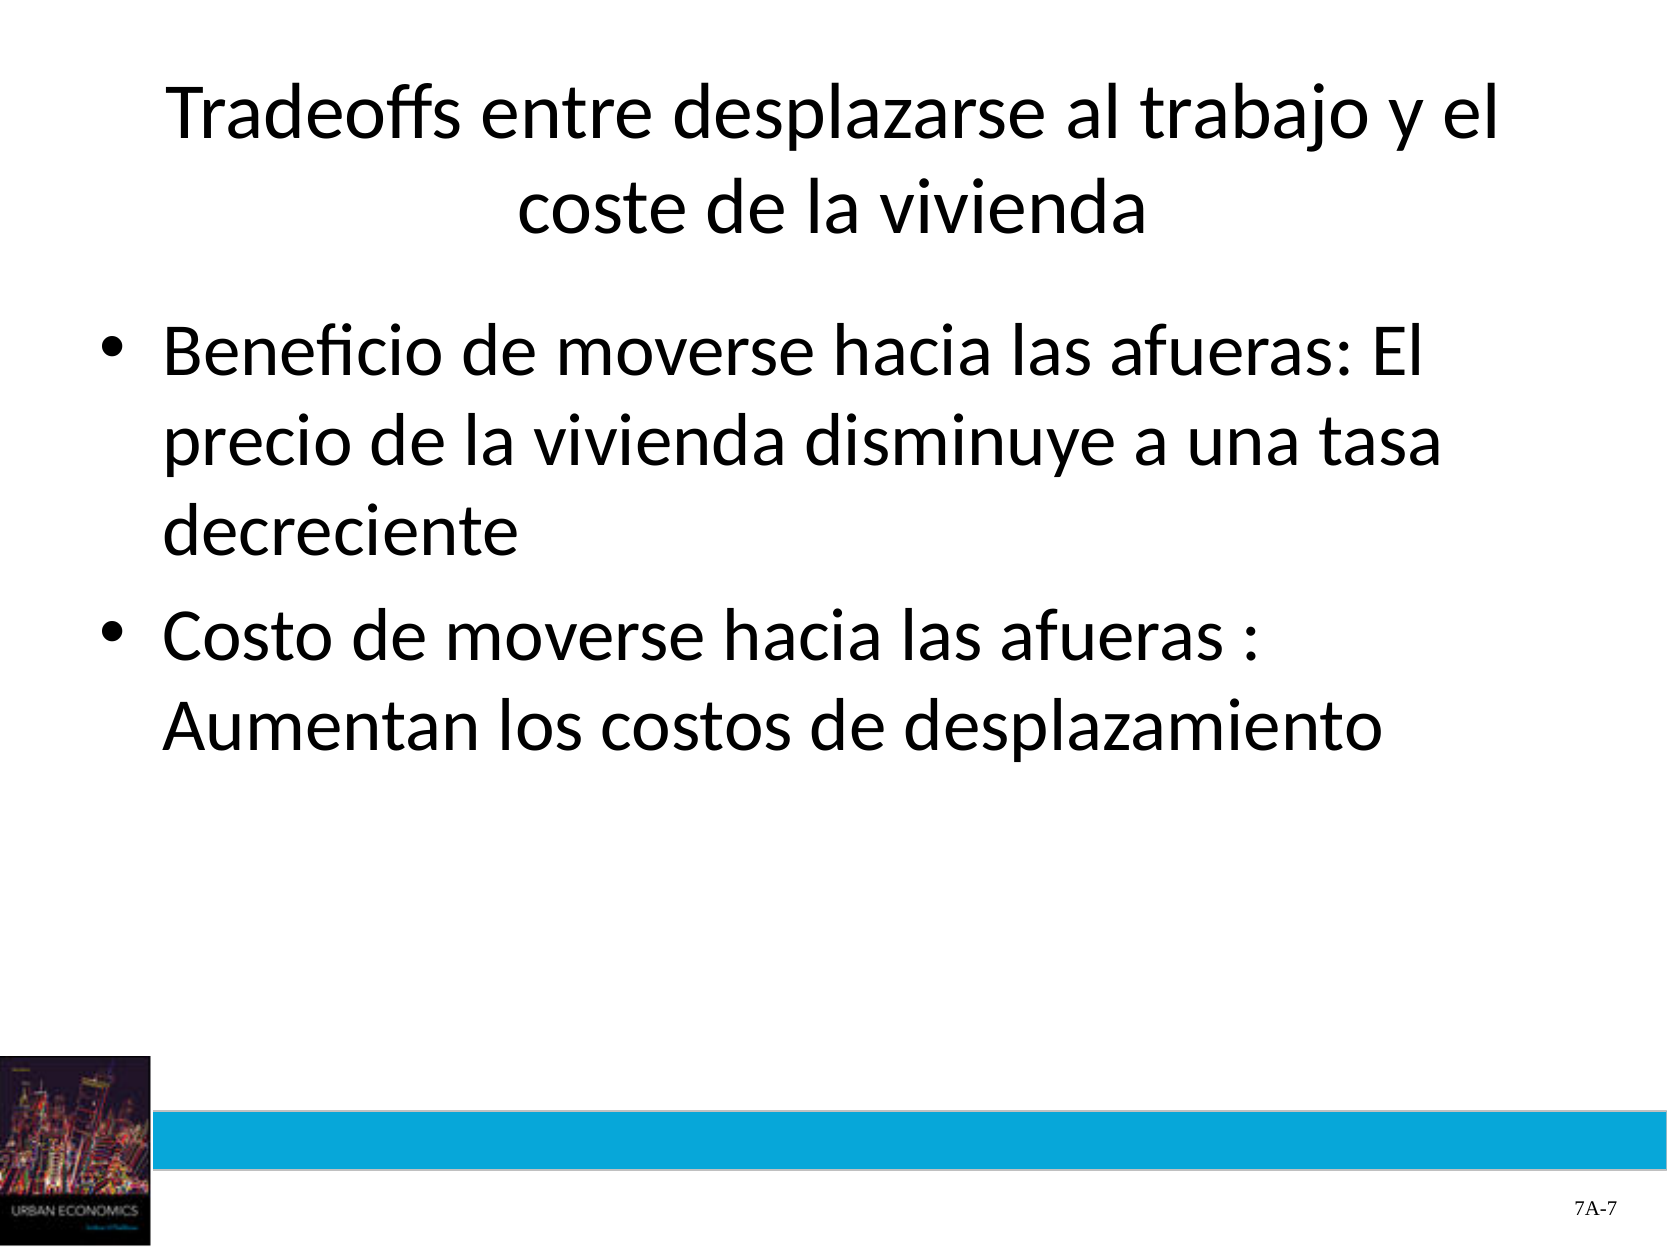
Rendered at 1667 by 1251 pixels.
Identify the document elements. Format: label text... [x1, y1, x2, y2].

picture [0, 1056, 153, 1250]
list Beneficio de moverse hacia las afueras: El precio de la vivienda disminuye a una tasa decreciente Costo de moverse hacia las afueras : Aumentan los costos de desplazamiento [83, 291, 1584, 1117]
text_box 7A-7 [1536, 1187, 1656, 1239]
title Tradeoffs entre desplazarse al trabajo y el coste de la vivienda [83, 49, 1584, 259]
